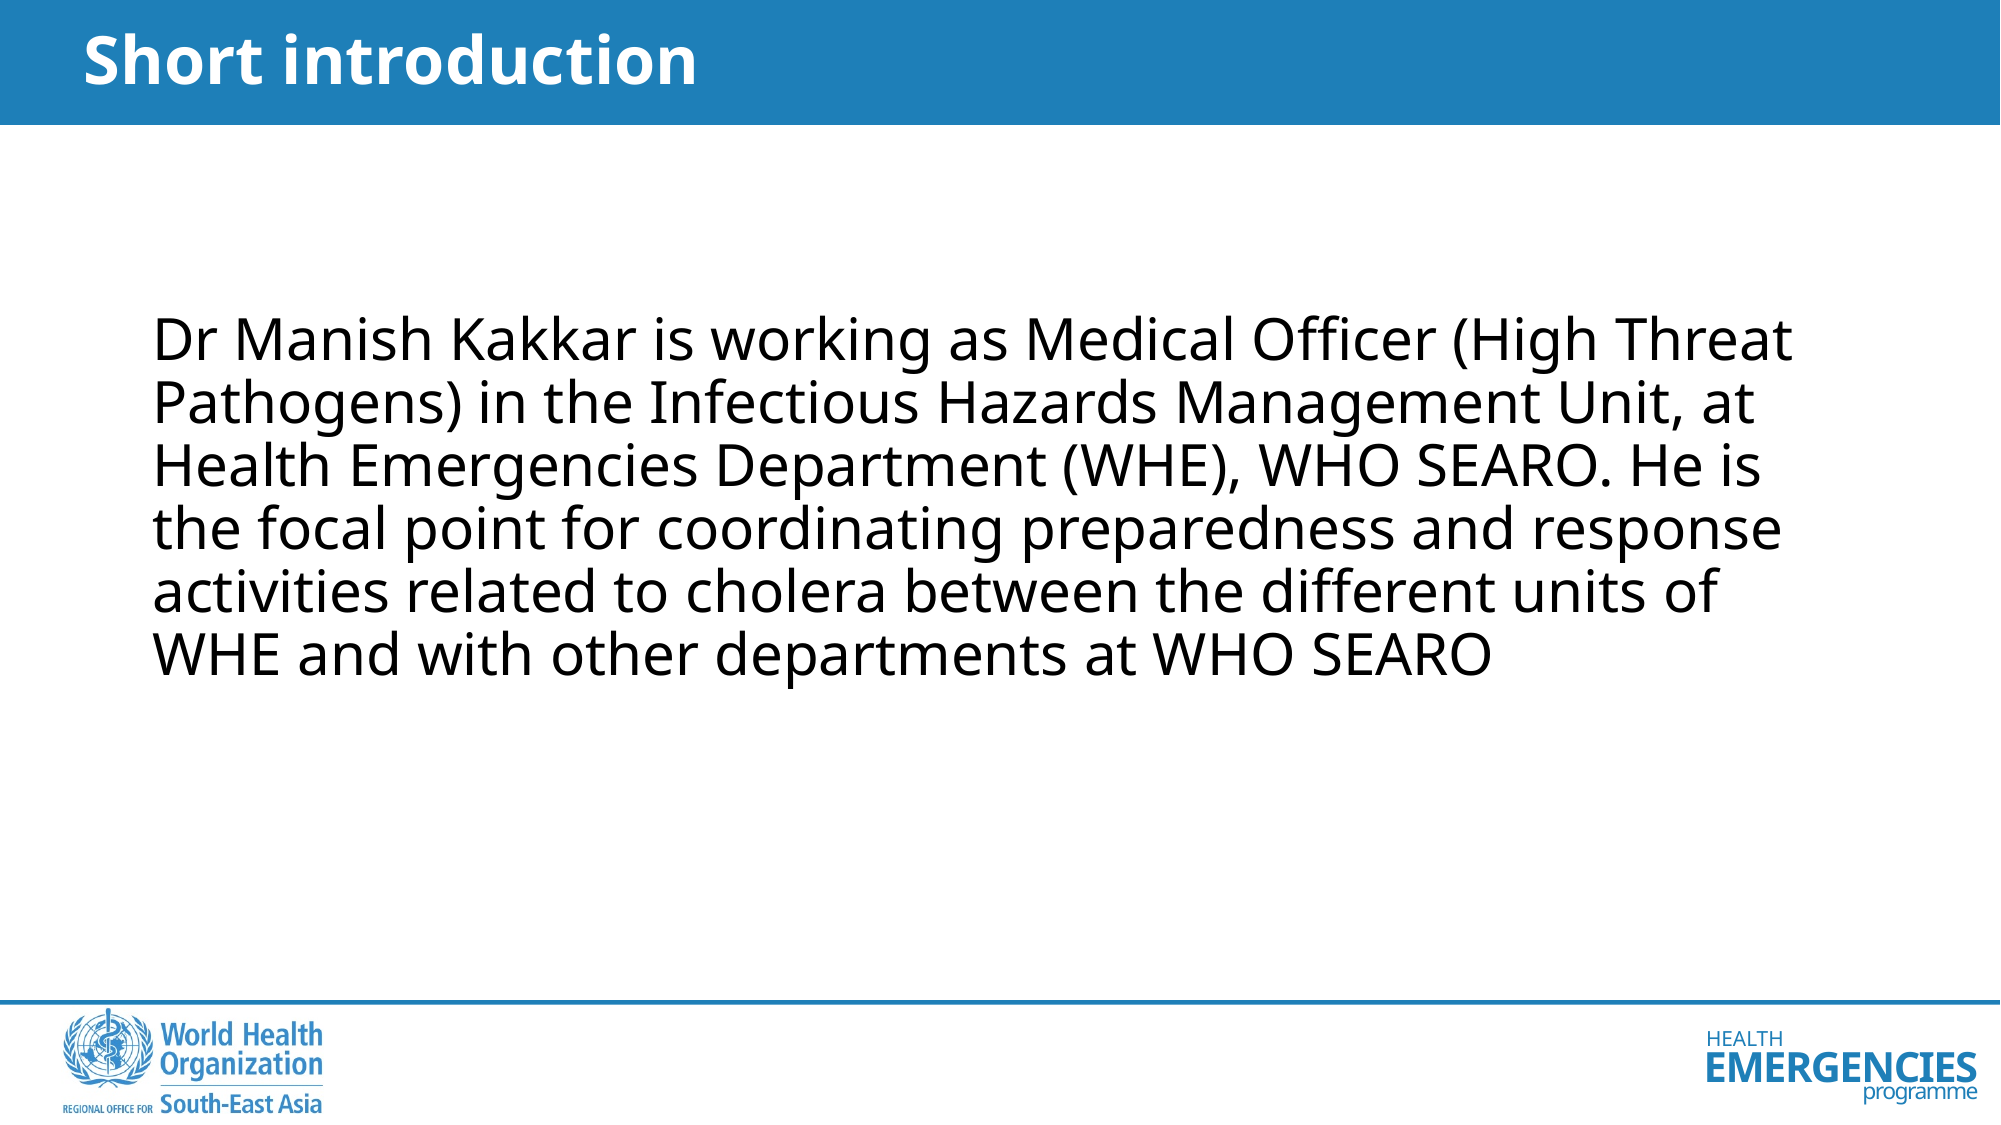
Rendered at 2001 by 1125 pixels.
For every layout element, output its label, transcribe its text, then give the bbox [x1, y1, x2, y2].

picture [61, 1006, 324, 1114]
list Dr Manish Kakkar is working as Medical Officer (High Threat Pathogens) in the Infectious Hazards Management Unit, at Health Emergencies Department (WHE), WHO SEARO. He is the focal point for coordinating preparedness and response activities related to cholera between the different units of WHE and with other departments at WHO SEARO [137, 303, 1863, 1017]
